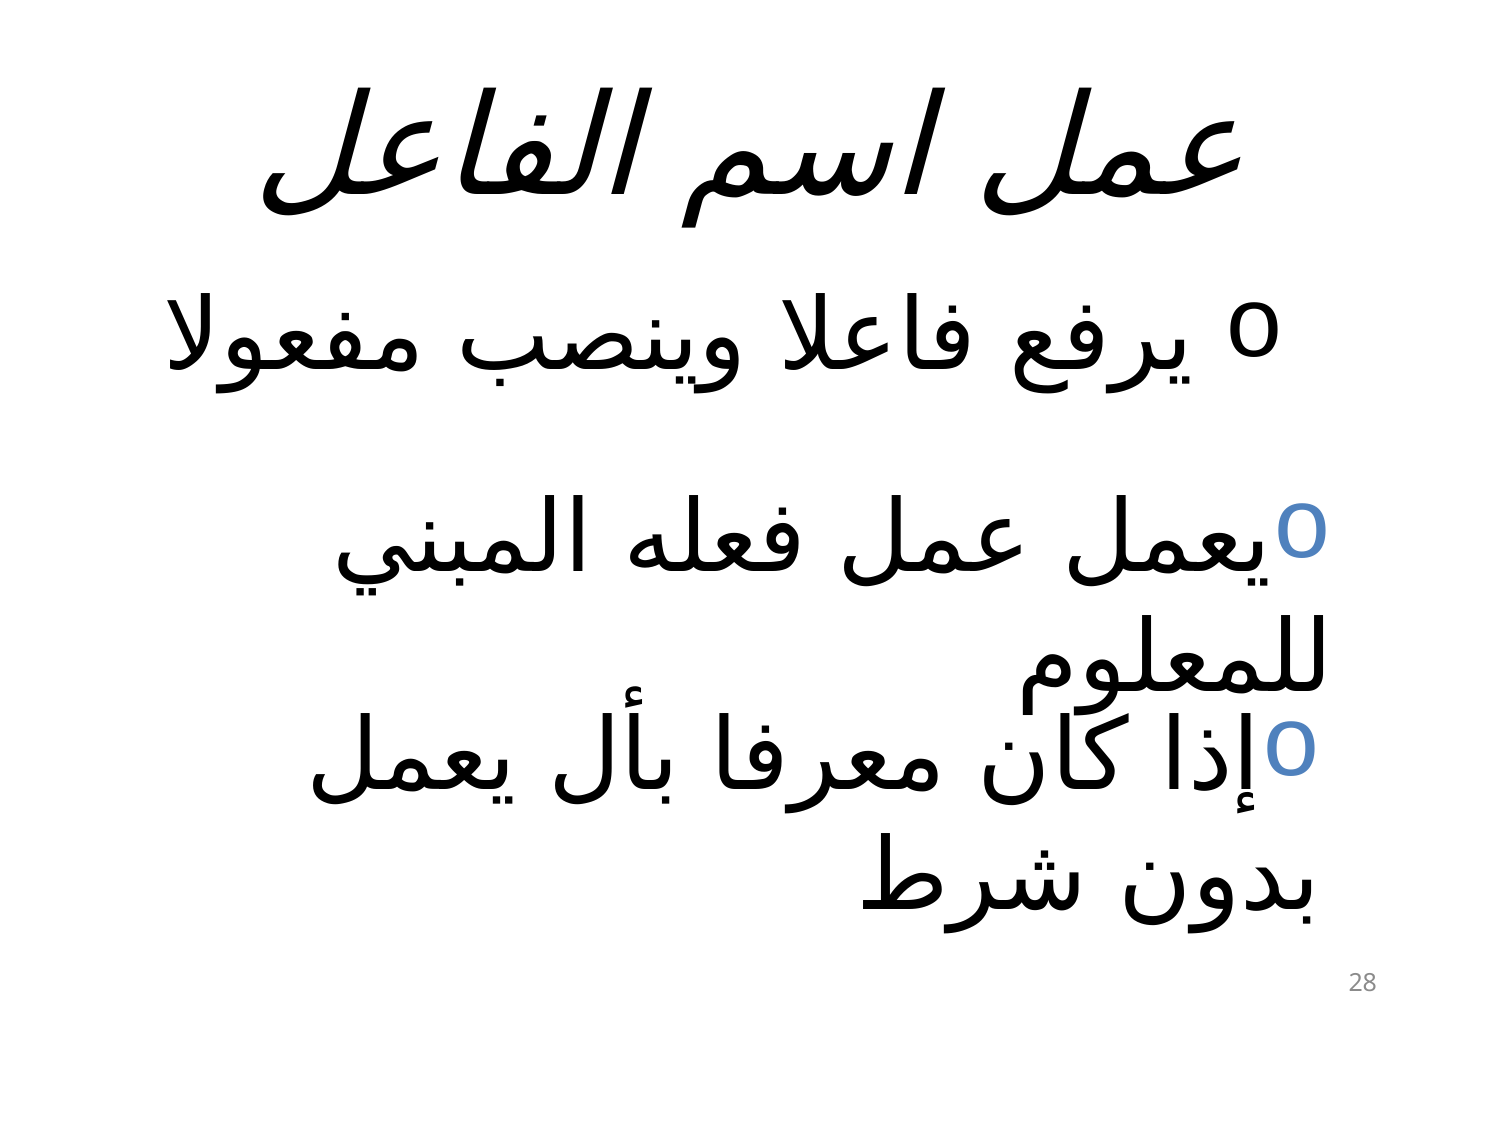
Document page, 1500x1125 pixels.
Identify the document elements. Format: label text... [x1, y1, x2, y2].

text_box يعمل عمل فعله المبني للمعلوم [175, 463, 1348, 719]
list يرفع فاعلا وينصب مفعولا [75, 262, 1300, 457]
text_box إذا كان معرفا بأل يعمل بدون شرط [163, 681, 1336, 937]
slide_number 28 [1333, 940, 1434, 1027]
title عمل اسم الفاعل [75, 45, 1425, 233]
